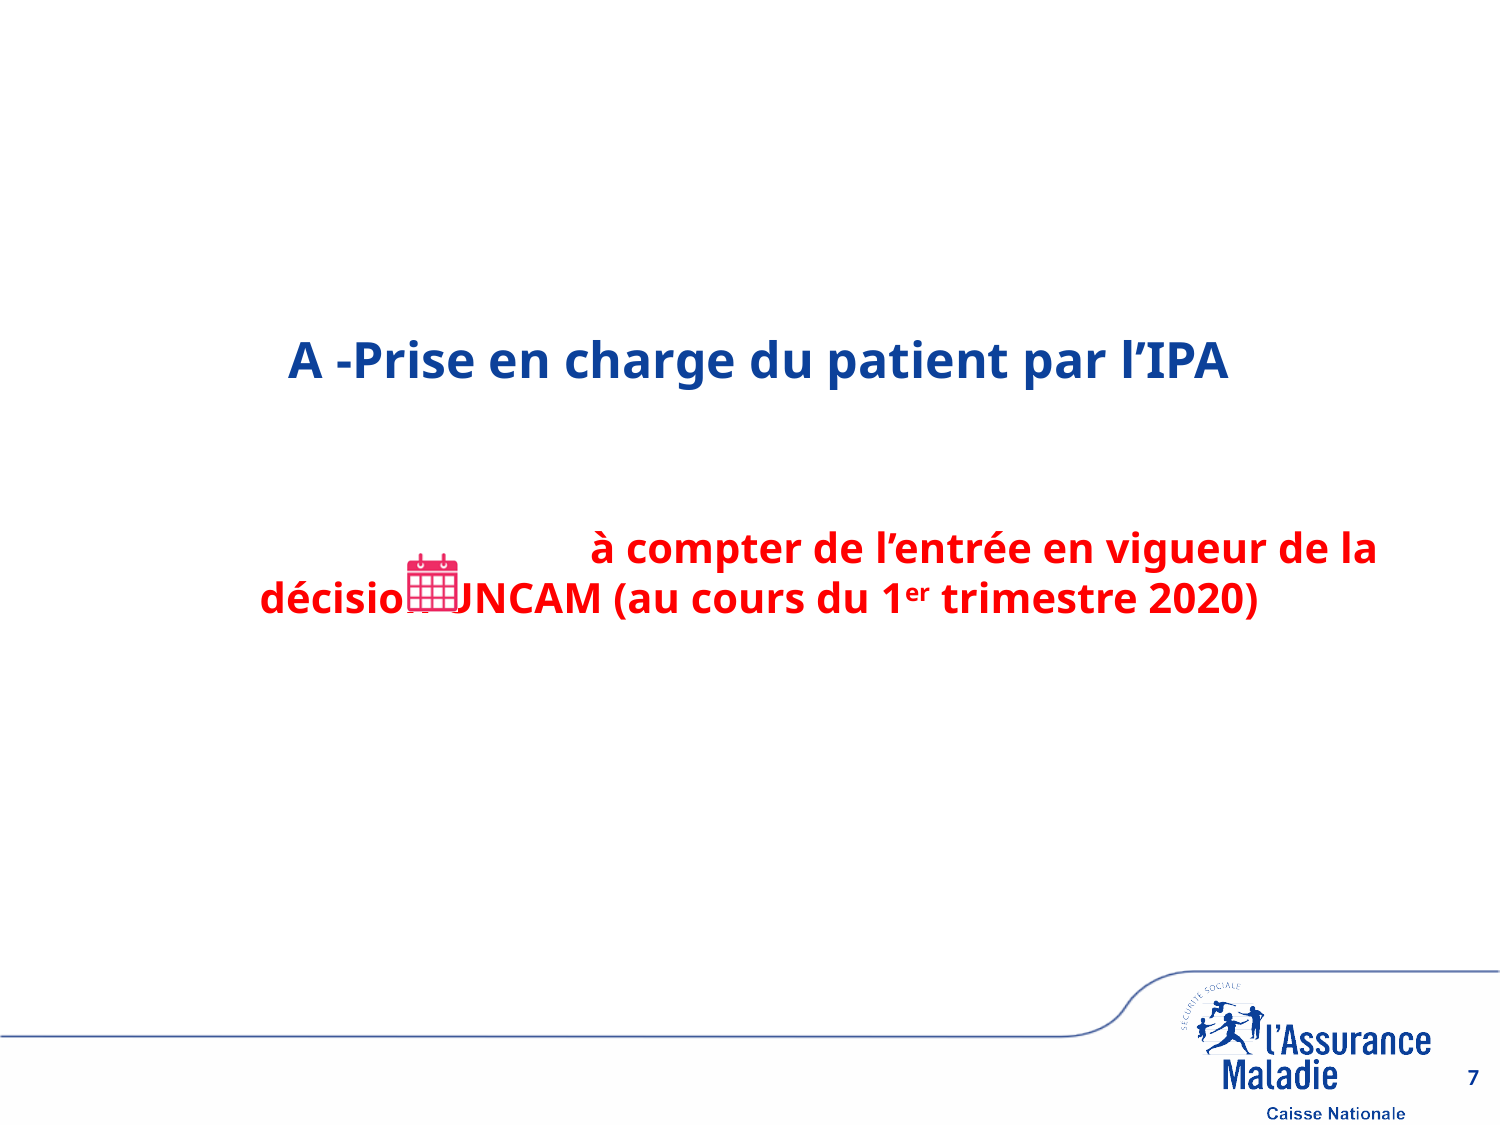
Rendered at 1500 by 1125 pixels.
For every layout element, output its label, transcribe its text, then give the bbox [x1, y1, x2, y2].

picture [407, 552, 458, 612]
list A -Prise en charge du patient par l’IPA à compter de l’entrée en vigueur de la décision UNCAM (au cours du 1er trimestre 2020) [20, 129, 1479, 1005]
slide_number 7 [1144, 1045, 1495, 1106]
picture [0, 970, 1500, 1125]
